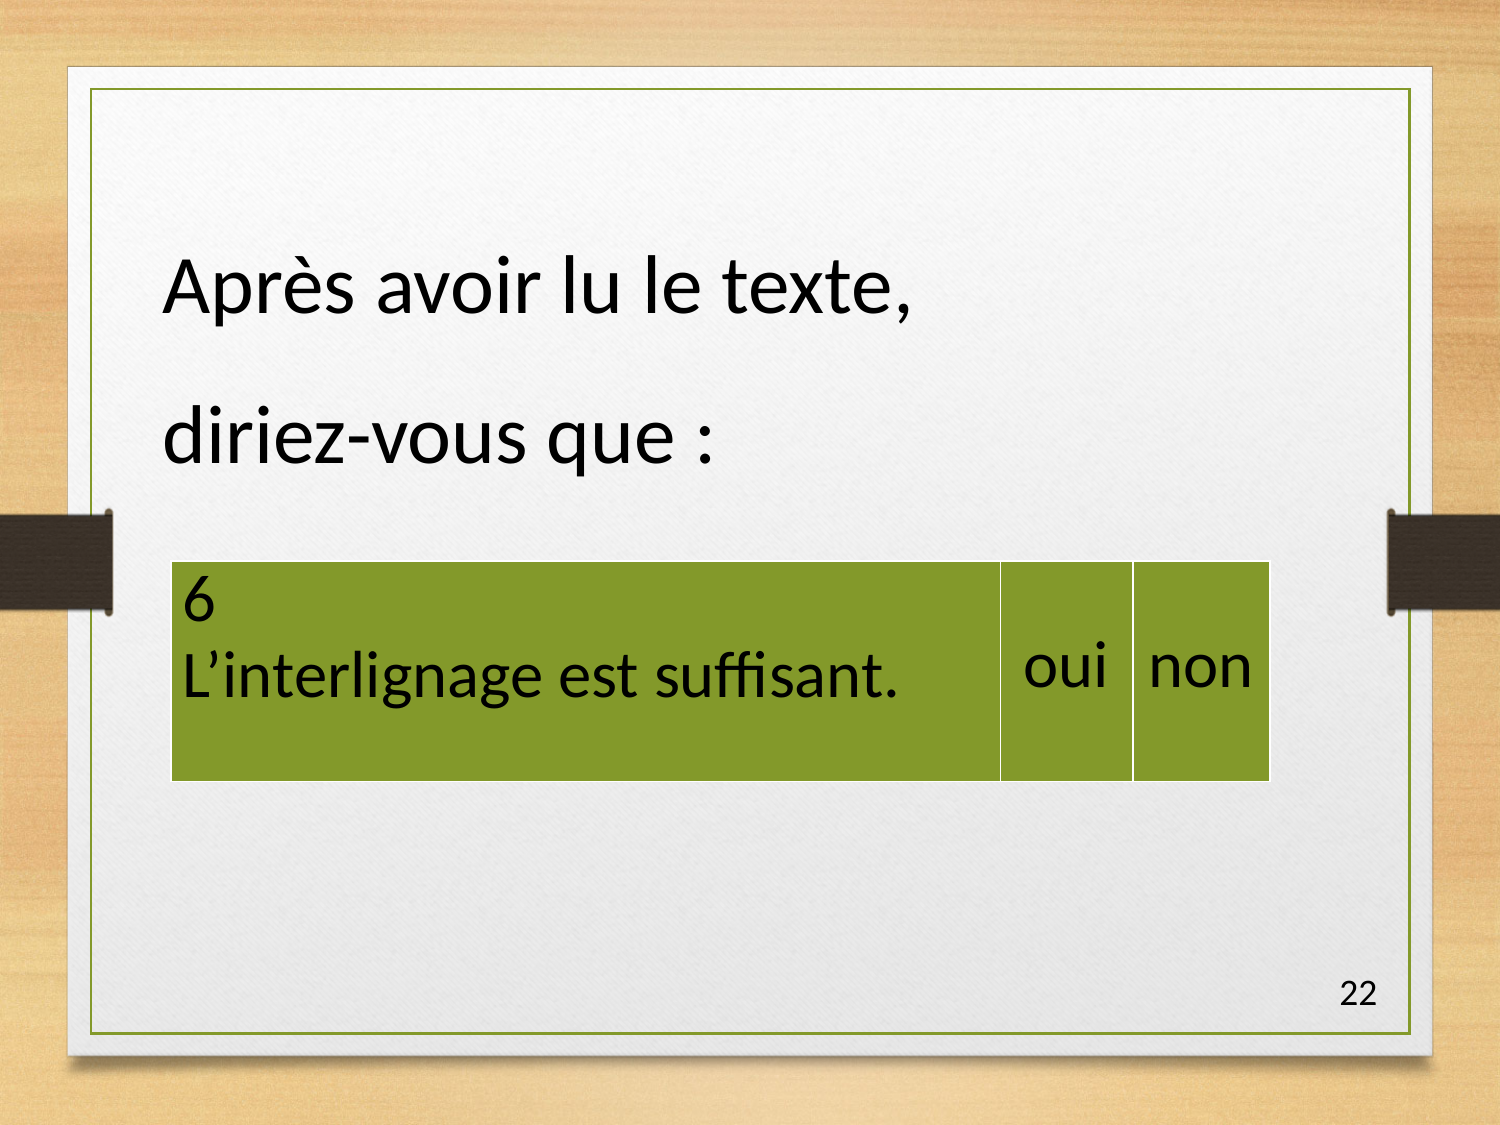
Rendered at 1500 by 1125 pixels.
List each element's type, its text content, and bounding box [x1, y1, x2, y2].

picture [0, 0, 1500, 1125]
text_box 22 [1324, 960, 1399, 1020]
table_header non [1134, 562, 1269, 781]
table_header 6 L’interlignage est suffisant. [172, 562, 1000, 781]
table_header oui [1001, 562, 1132, 781]
list Après avoir lu le texte, diriez-vous que : [147, 172, 1353, 964]
